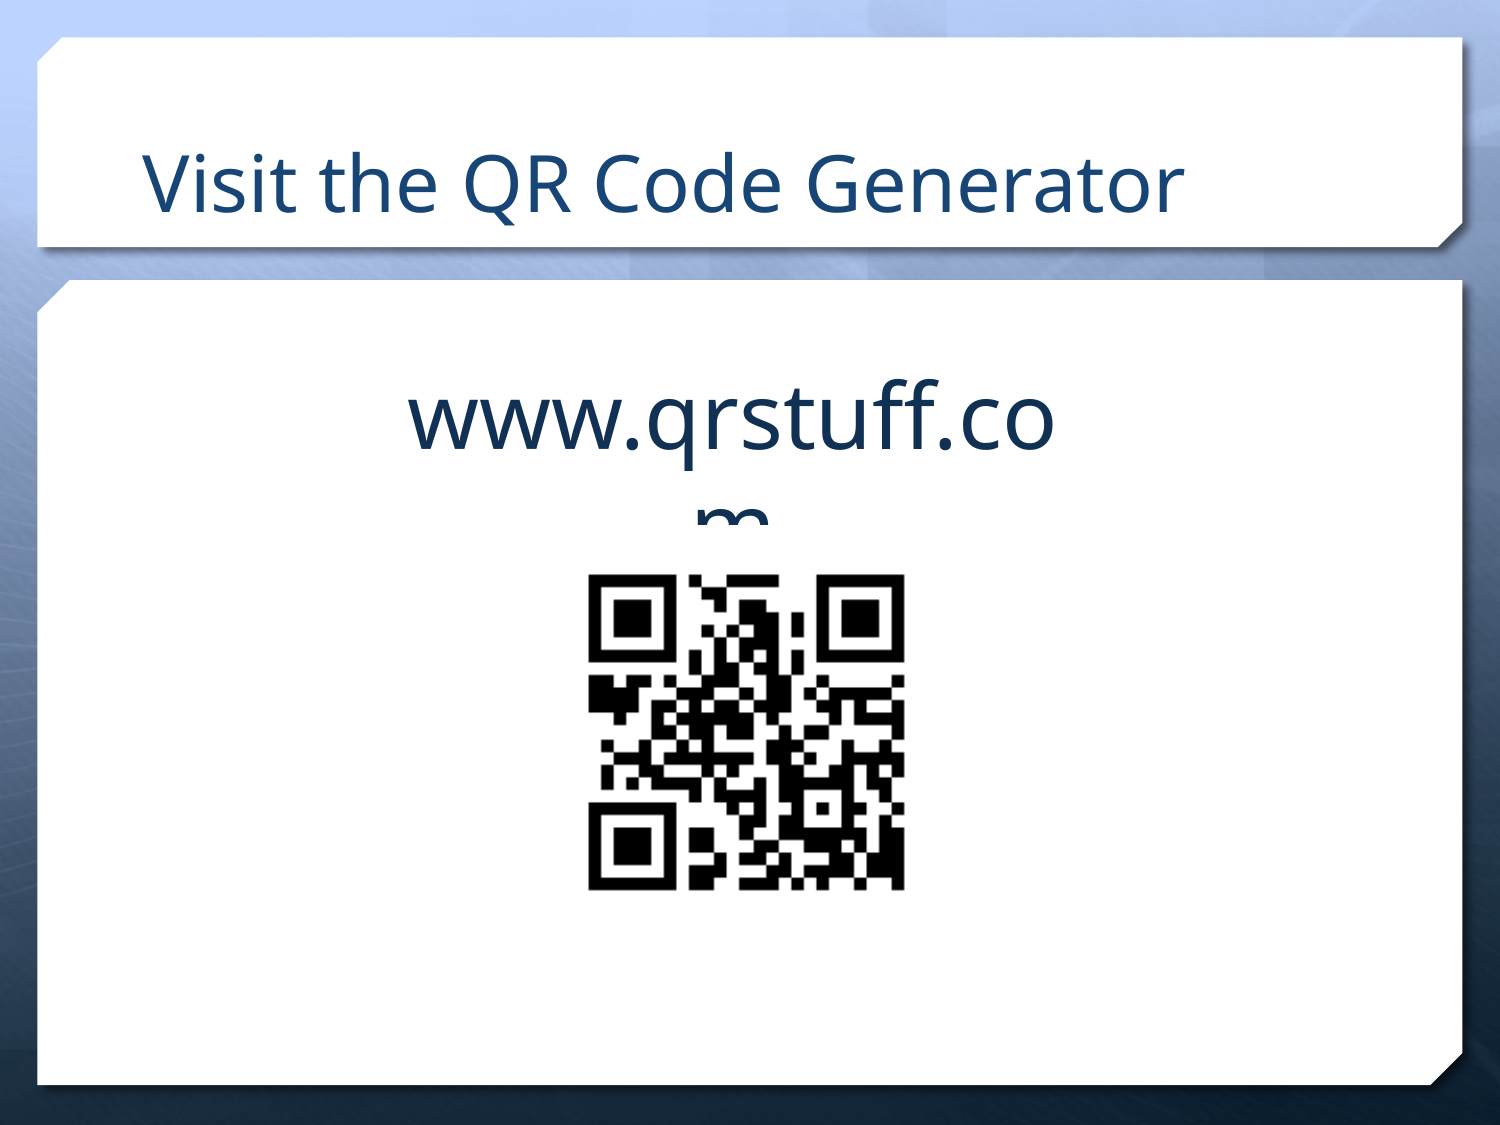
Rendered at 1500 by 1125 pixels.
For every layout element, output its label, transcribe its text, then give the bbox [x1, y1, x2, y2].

picture [538, 525, 957, 943]
text_box www.qrstuff.com [377, 350, 1090, 585]
title Visit the QR Code Generator [127, 48, 1372, 236]
